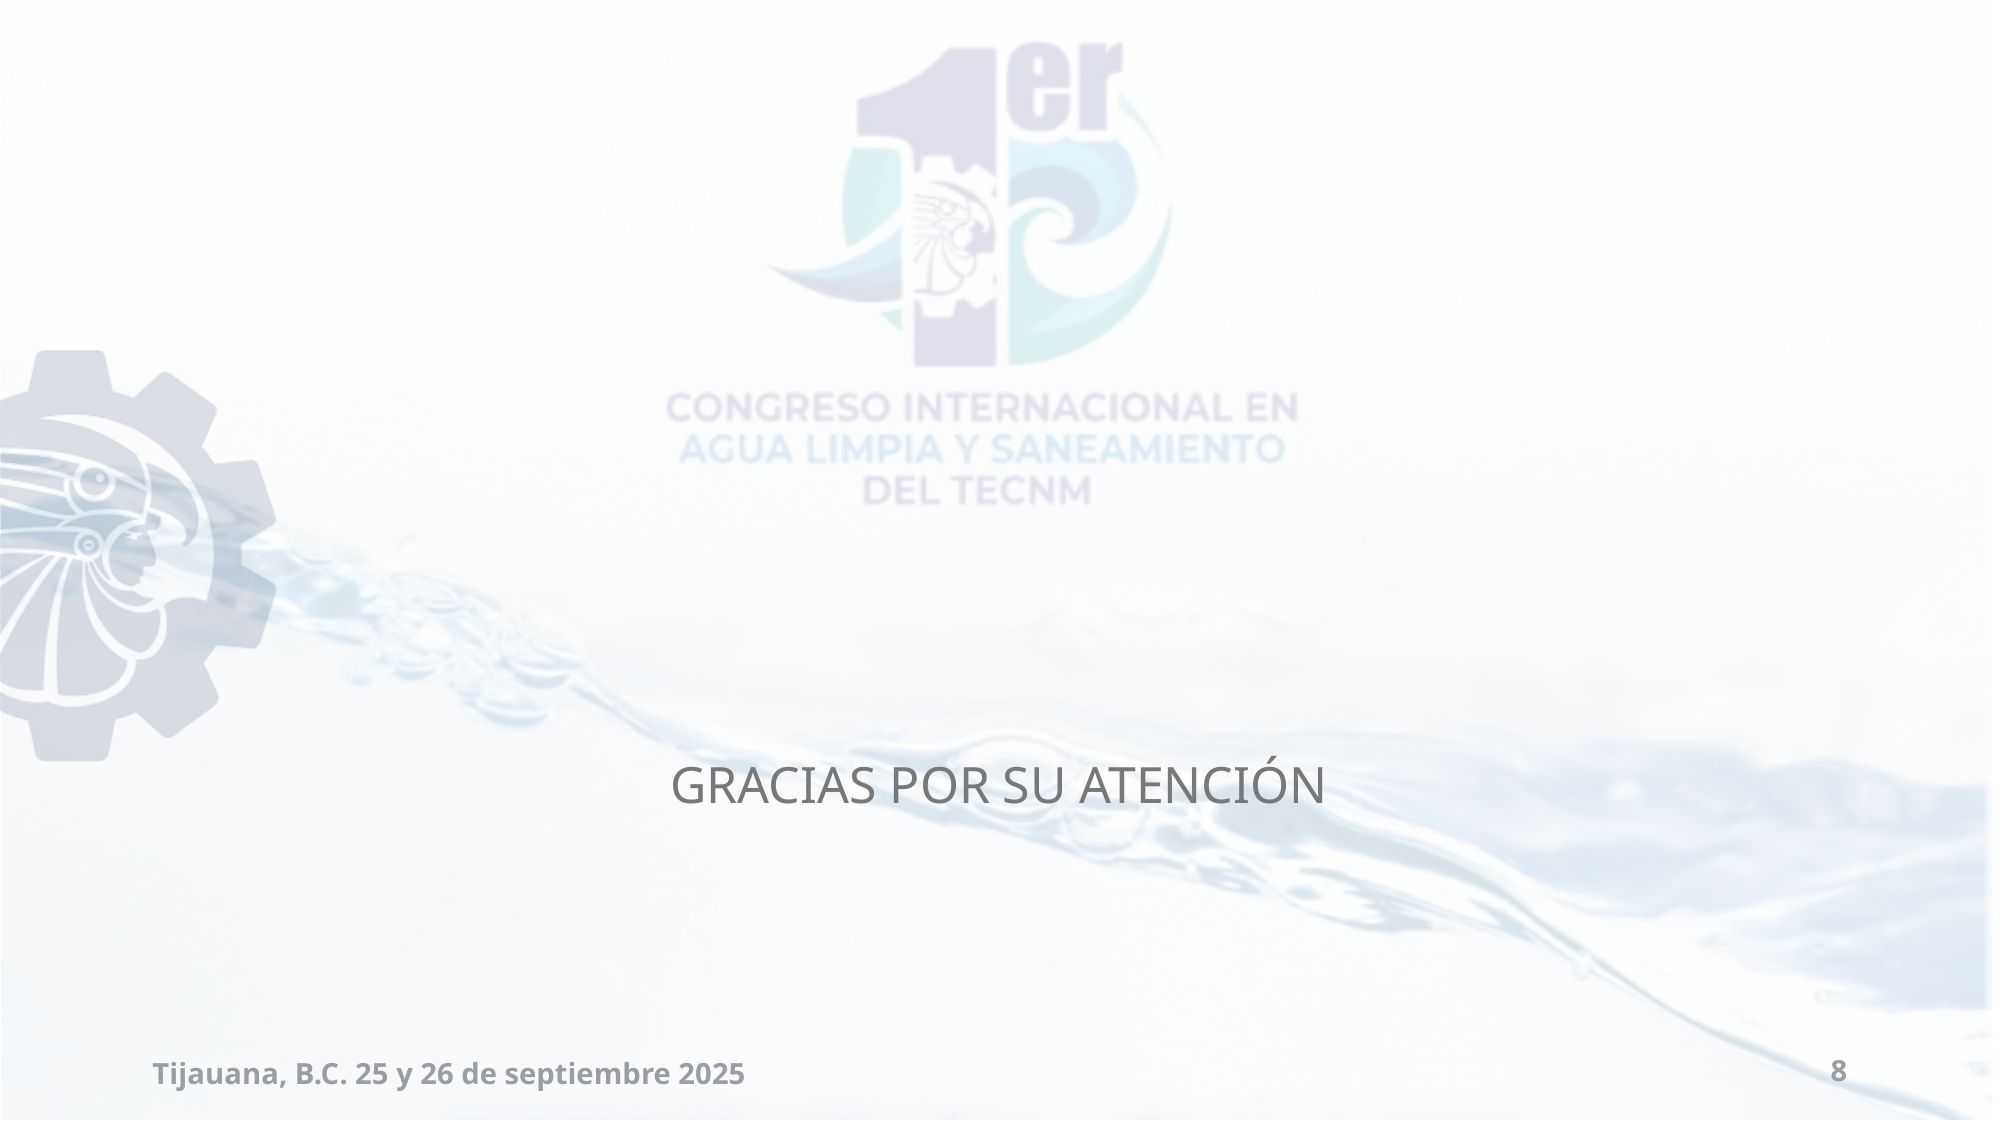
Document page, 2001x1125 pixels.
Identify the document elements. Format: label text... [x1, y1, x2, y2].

slide_number 8 [1412, 1042, 1863, 1103]
list GRACIAS POR SU ATENCIÓN [136, 752, 1862, 999]
slide_number Tijauana, B.C. 25 y 26 de septiembre 2025 [137, 1042, 773, 1103]
